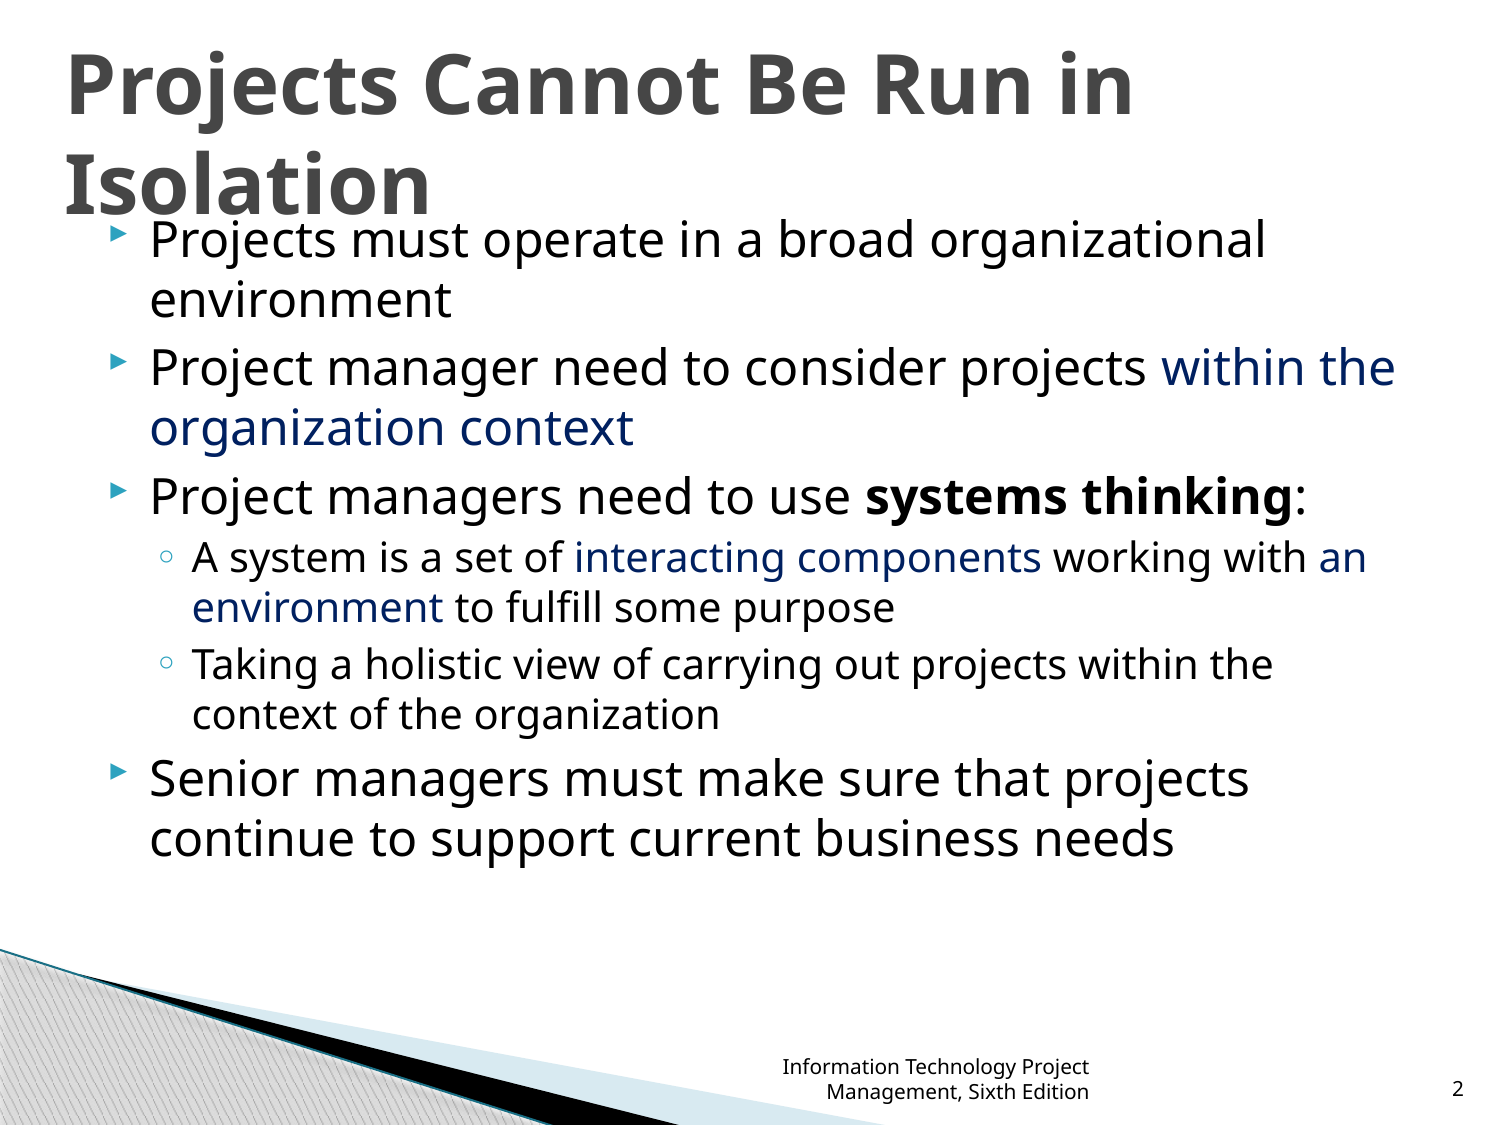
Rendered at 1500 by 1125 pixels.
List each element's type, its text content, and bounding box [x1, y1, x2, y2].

footer Information Technology Project Management, Sixth Edition [718, 1051, 1105, 1112]
slide_number 2 [1418, 1051, 1479, 1112]
list Projects must operate in a broad organizational environment Project manager need to consider projects within the organization context Project managers need to use systems thinking: A system is a set of interacting components working with an environment to fulfill some purpose Taking a holistic view of carrying out projects within the context of the organization Senior managers must make sure that projects continue to support current business needs [75, 225, 1425, 943]
title Projects Cannot Be Run in Isolation [50, 37, 1500, 225]
